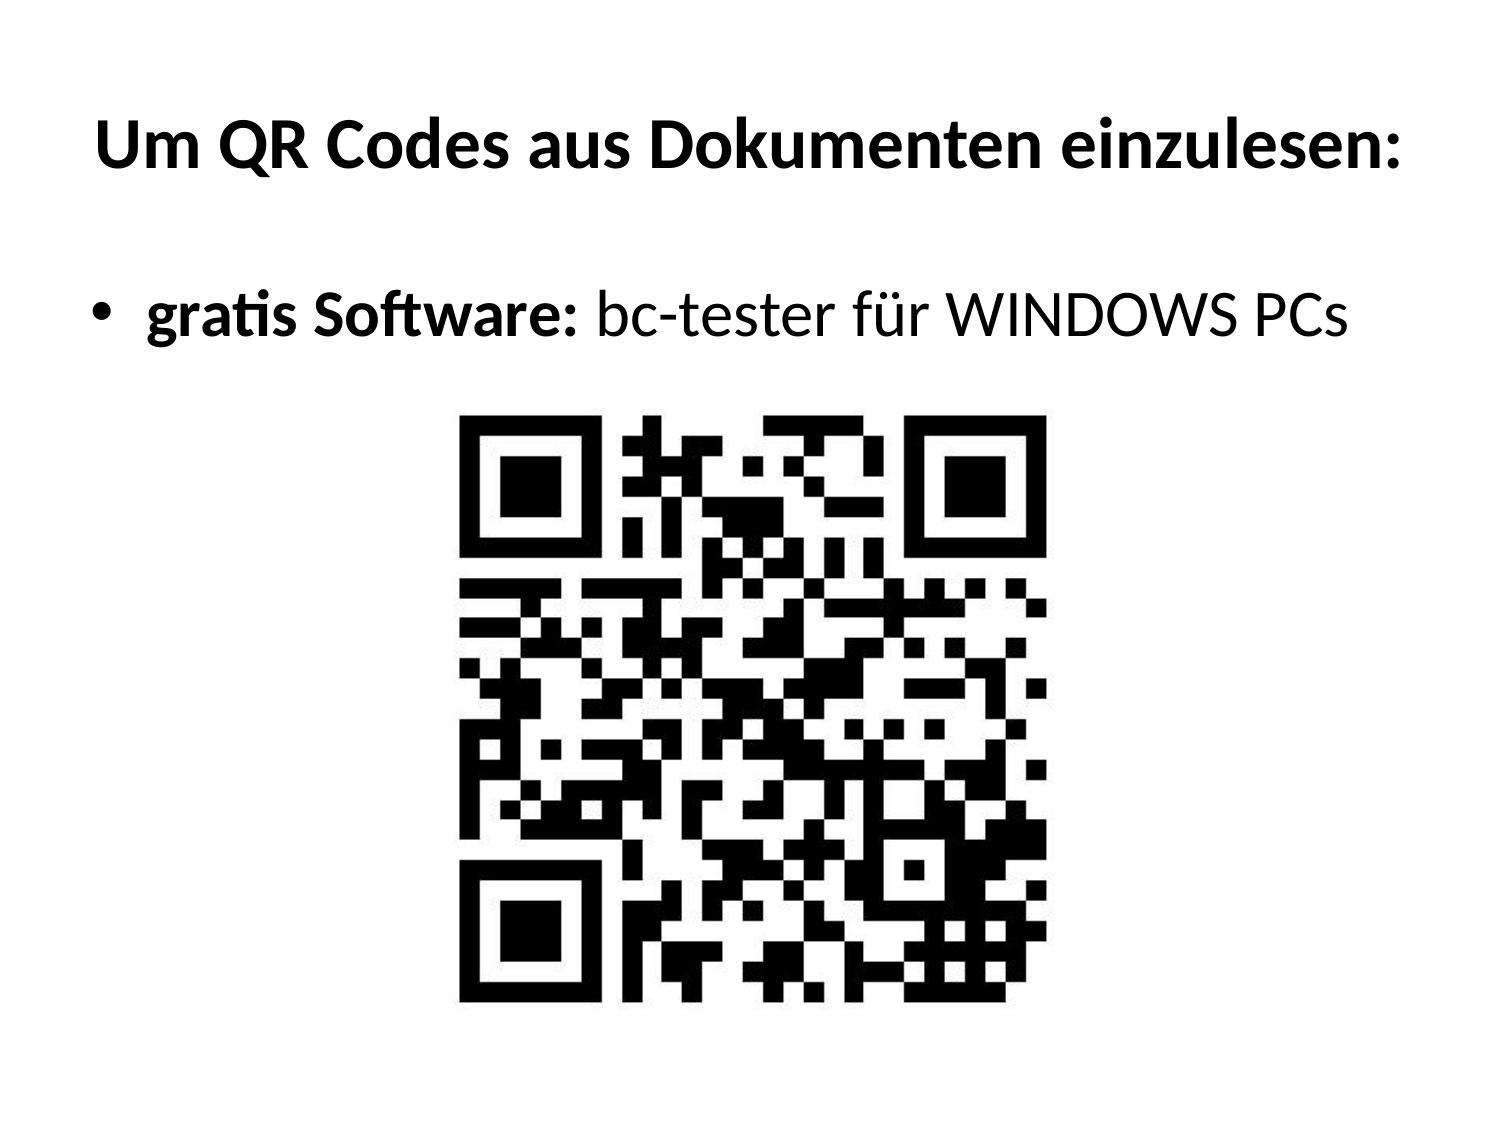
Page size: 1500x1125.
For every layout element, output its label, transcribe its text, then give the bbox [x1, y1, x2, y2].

picture [441, 396, 1067, 1023]
title Um QR Codes aus Dokumenten einzulesen: [75, 45, 1425, 233]
list gratis Software: bc-tester für WINDOWS PCs [75, 262, 1425, 1005]
